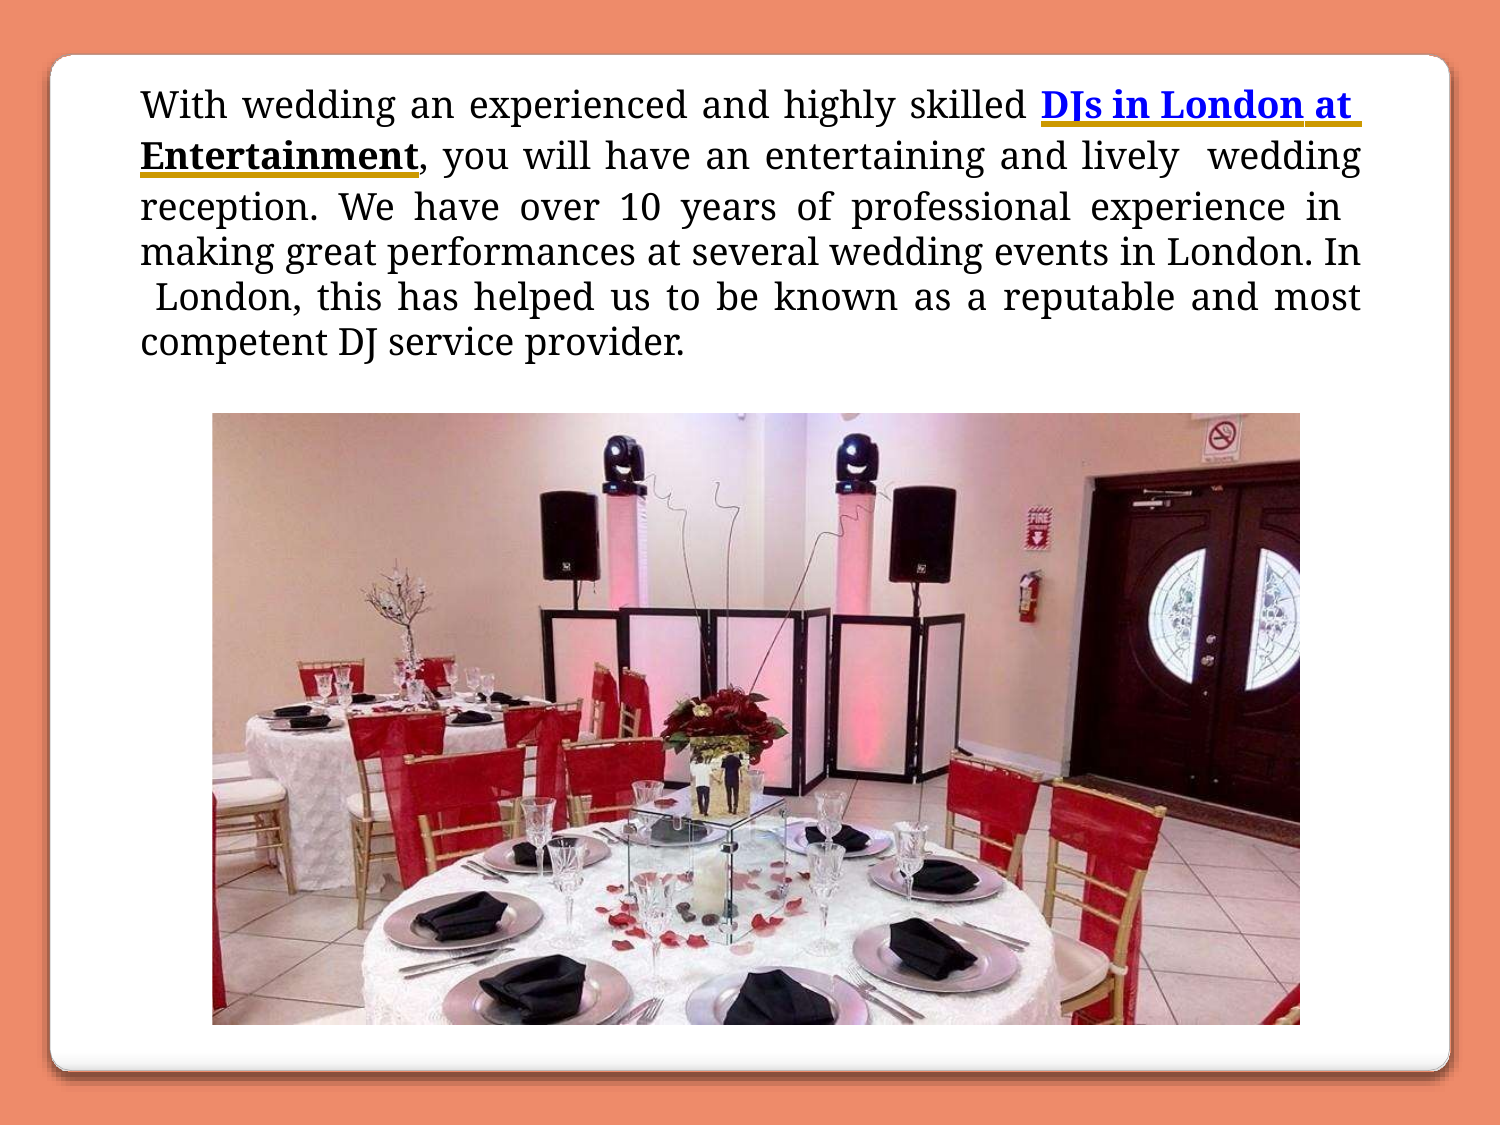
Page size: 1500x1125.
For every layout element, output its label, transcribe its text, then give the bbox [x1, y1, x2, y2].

picture [37, 49, 1463, 1092]
text_box [212, 413, 1300, 1025]
text_box With wedding an experienced and highly skilled DJs in London at Entertainment, you will have an entertaining and lively wedding reception. We have over 10 years of professional experience in making great performances at several wedding events in London. In London, this has helped us to be known as a reputable and most competent DJ service provider. [137, 78, 1363, 363]
